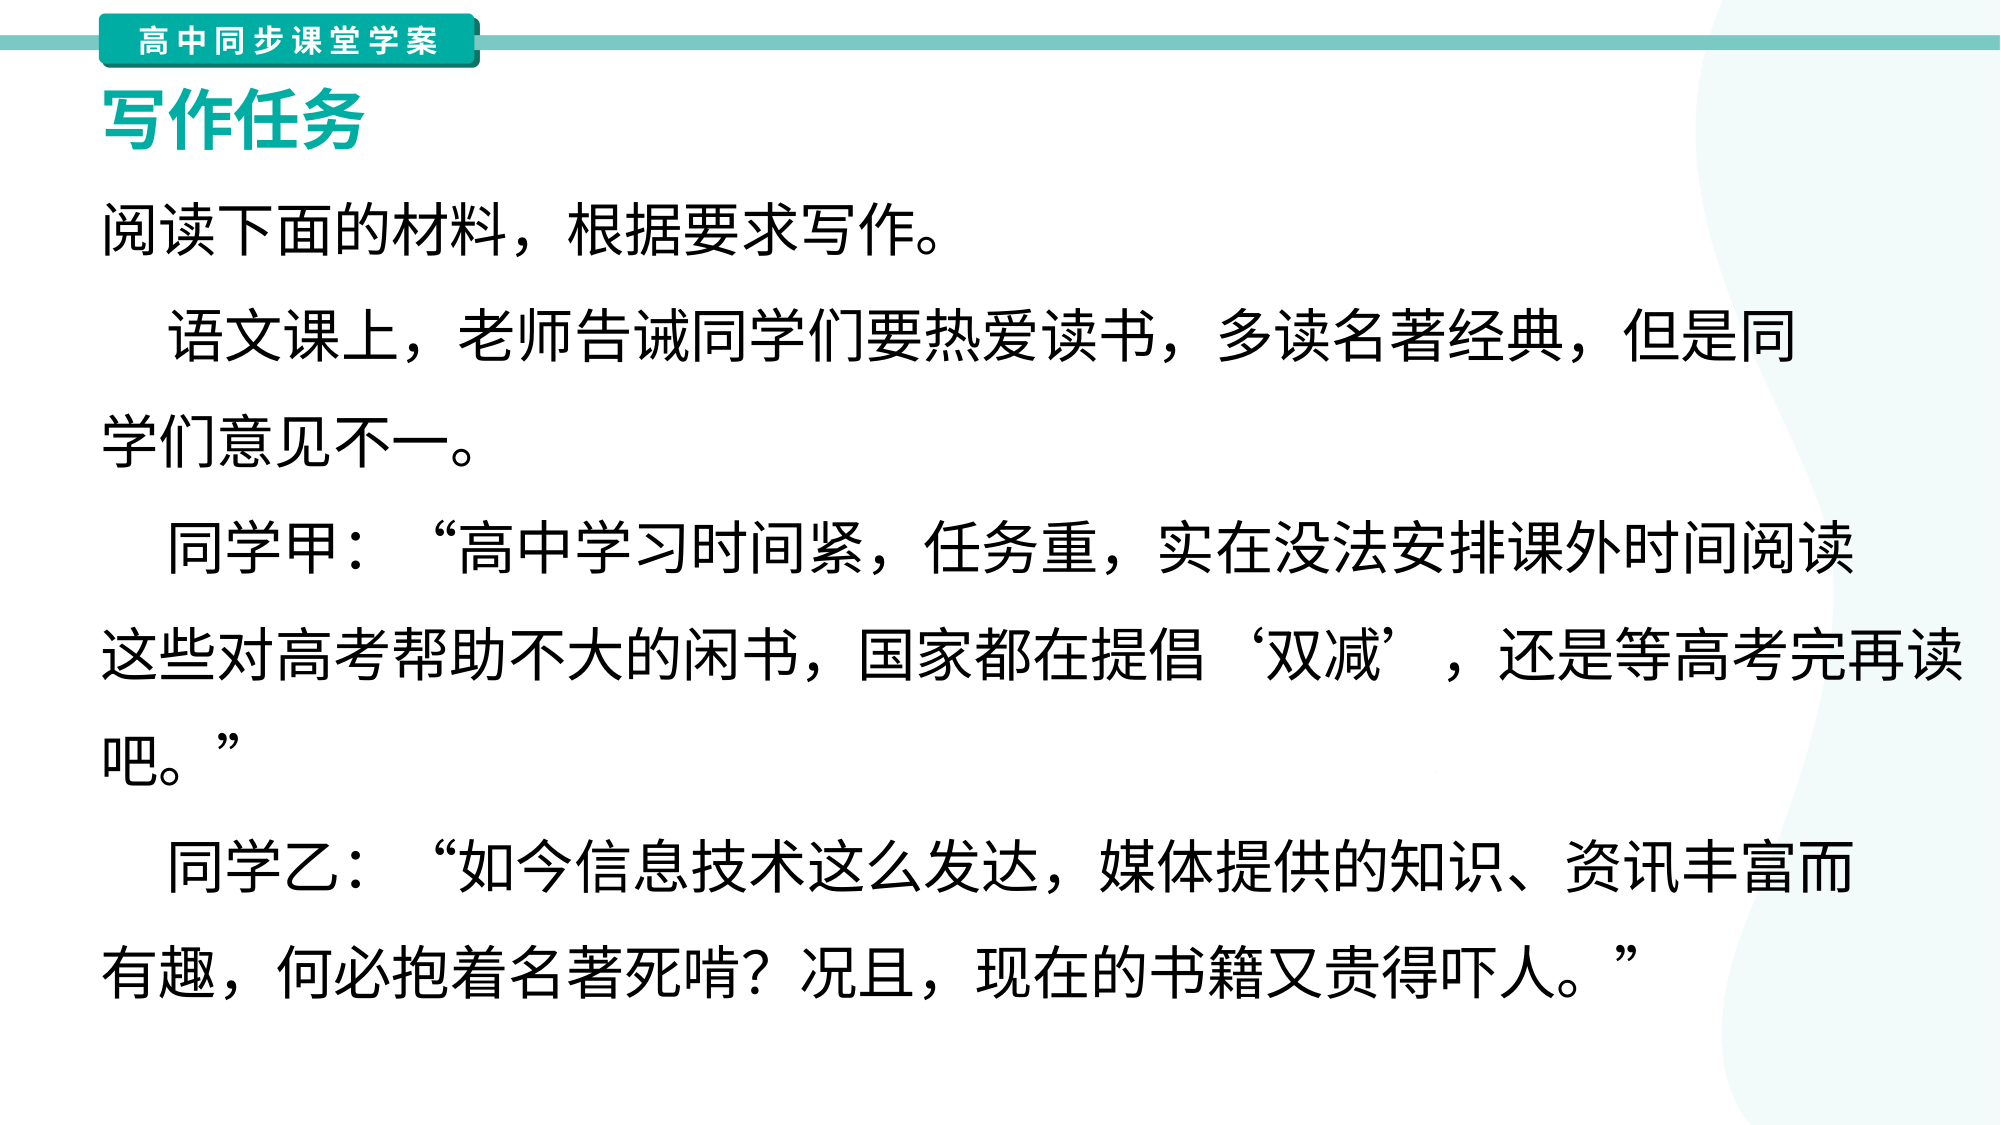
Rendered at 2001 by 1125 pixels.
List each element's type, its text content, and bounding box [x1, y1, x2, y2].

text_box 阅读下面的材料，根据要求写作。 语文课上，老师告诫同学们要热爱读书，多读名著经典，但是同 学们意见不一。 同学甲：“高中学习时间紧，任务重，实在没法安排课外时间阅读 这些对高考帮助不大的闲书，国家都在提倡‘双减’，还是等高考完再读 吧。” 同学乙：“如今信息技术这么发达，媒体提供的知识、资讯丰富而 有趣，何必抱着名著死啃？况且，现在的书籍又贵得吓人。” [100, 156, 1899, 1007]
picture [0, 0, 2000, 1125]
text_box 写作任务 [100, 76, 1899, 156]
